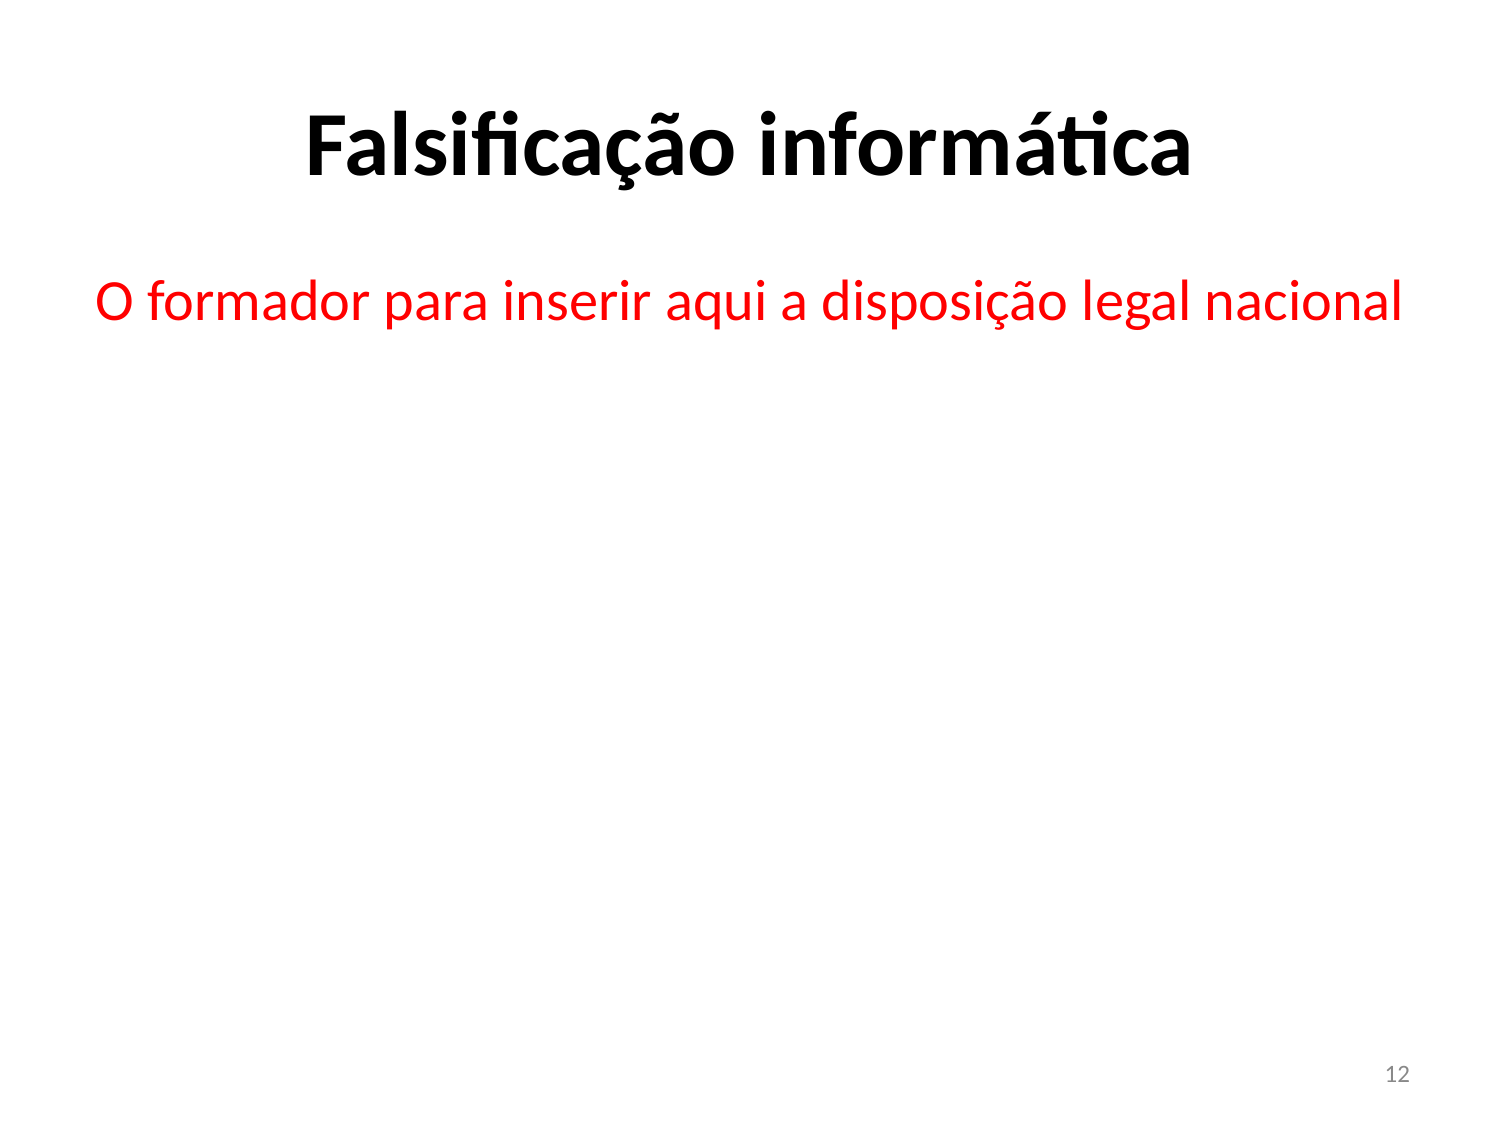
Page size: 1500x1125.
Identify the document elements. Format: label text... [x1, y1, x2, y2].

title Falsificação informática [75, 45, 1425, 233]
list O formador para inserir aqui a disposição legal nacional [75, 262, 1425, 1005]
slide_number 12 [1074, 1042, 1425, 1103]
